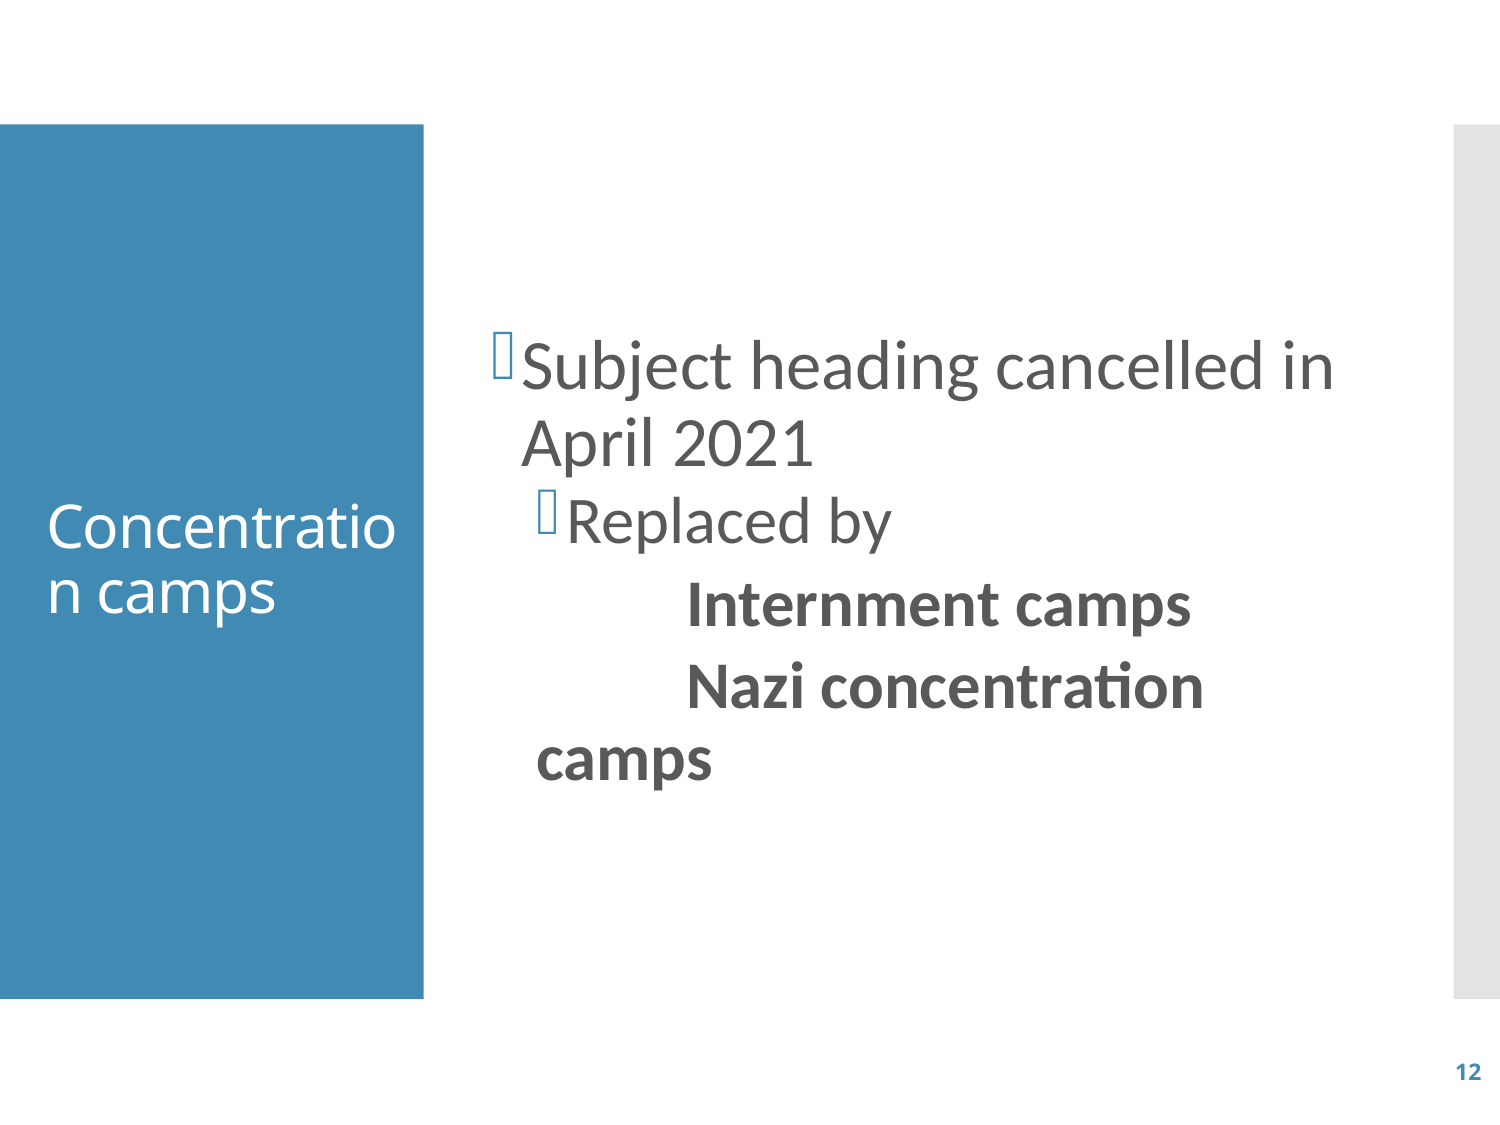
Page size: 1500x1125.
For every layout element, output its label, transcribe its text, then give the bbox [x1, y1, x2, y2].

slide_number 12 [1308, 1042, 1497, 1103]
list Subject heading cancelled in April 2021 Replaced by Internment camps Nazi concentration camps [476, 141, 1376, 982]
title Concentration camps [31, 184, 413, 940]
